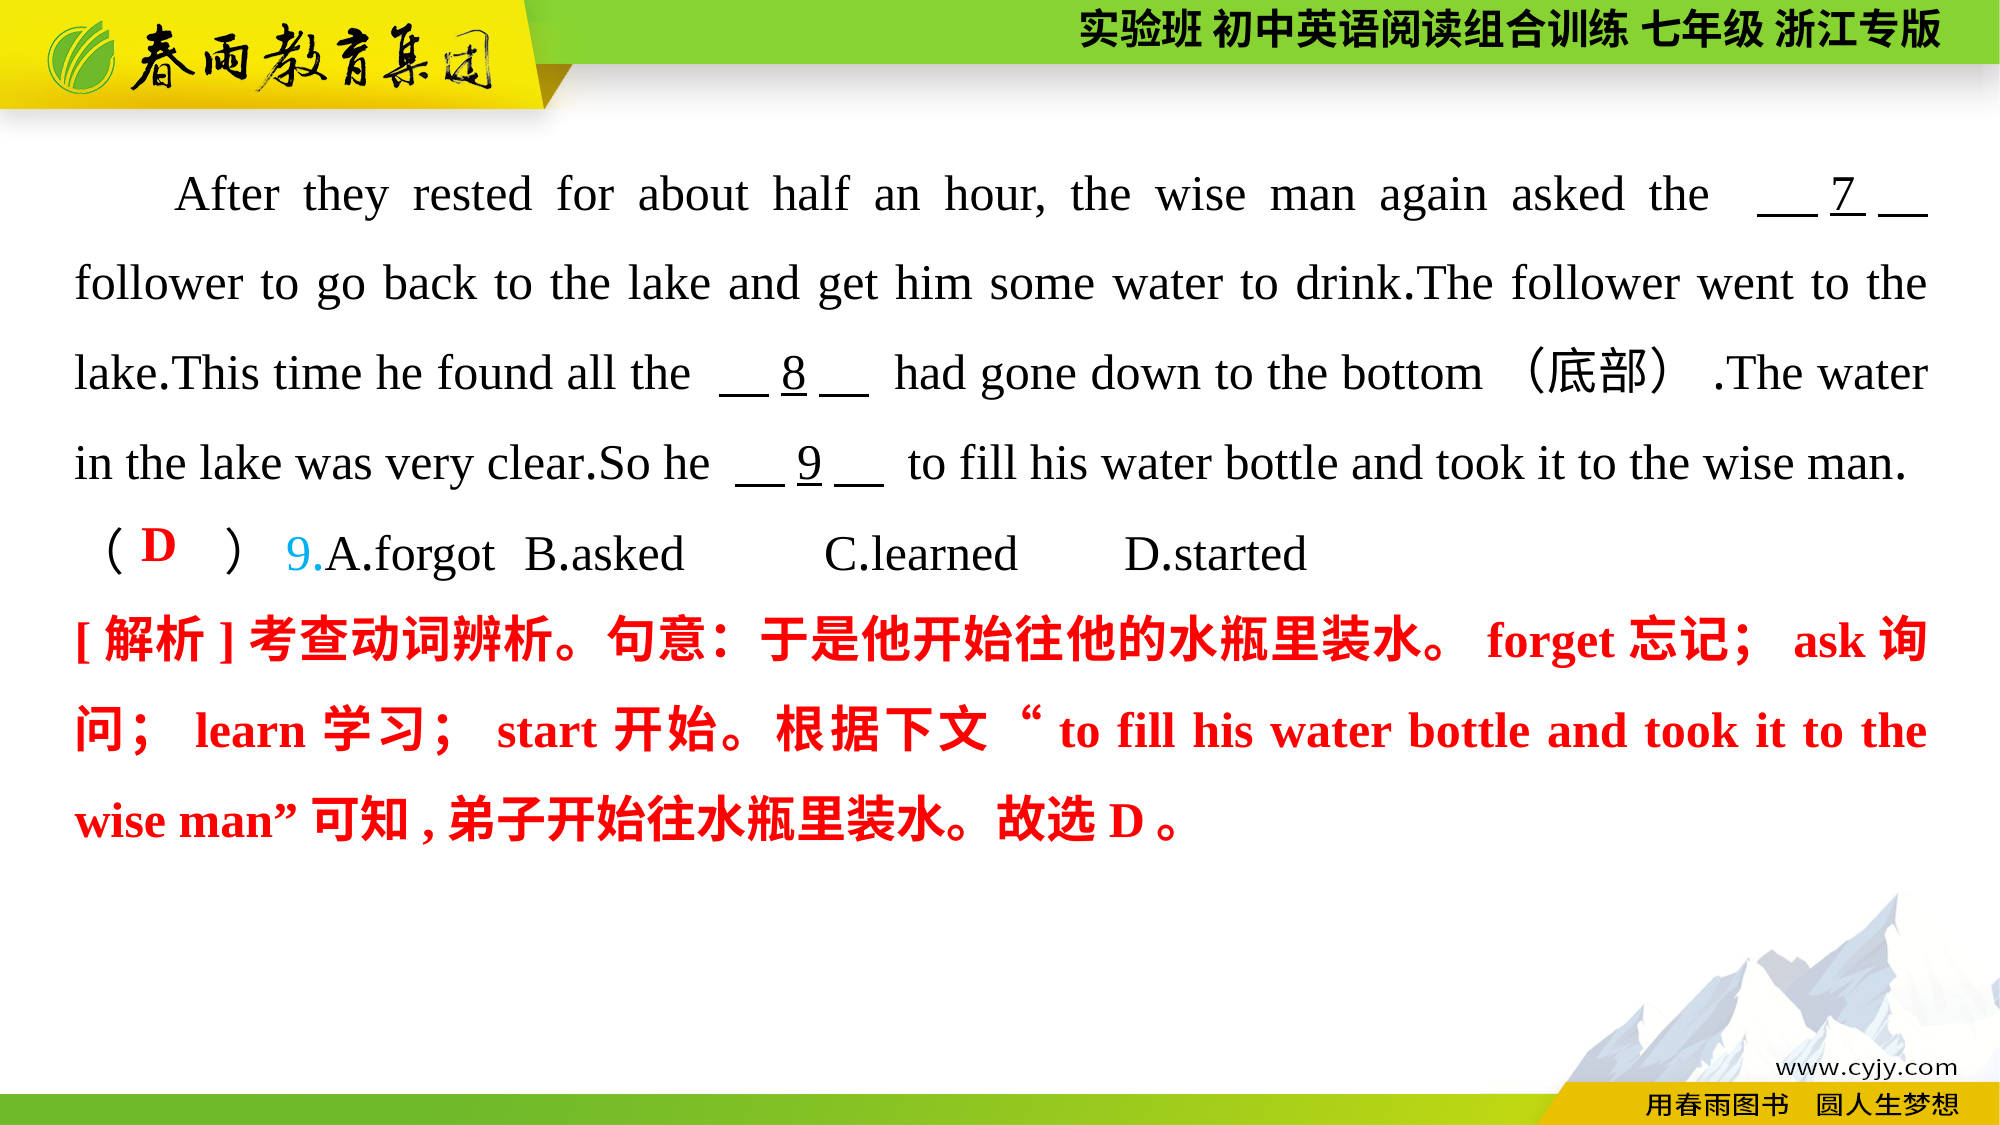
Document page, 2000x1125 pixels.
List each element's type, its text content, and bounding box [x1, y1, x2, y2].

picture [0, 0, 2000, 1125]
text_box D [126, 504, 192, 569]
text_box [解析]考查动词辨析。句意：于是他开始往他的水瓶里装水。forget忘记；ask询问；learn学习；start开始。根据下文“to fill his water bottle and took it to the wise man”可知,弟子开始往水瓶里装水。故选D。 [59, 569, 1944, 855]
list After they rested for about half an hour, the wise man again asked the 7 follower to go back to the lake and get him some water to drink.The follower went to the lake.This time he found all the 8 had gone down to the bottom（底部）.The water in the lake was very clear.So he 9 to fill his water bottle and took it to the wise man. （ ）9.A.forgot B.asked C.learned D.started [59, 122, 1944, 569]
